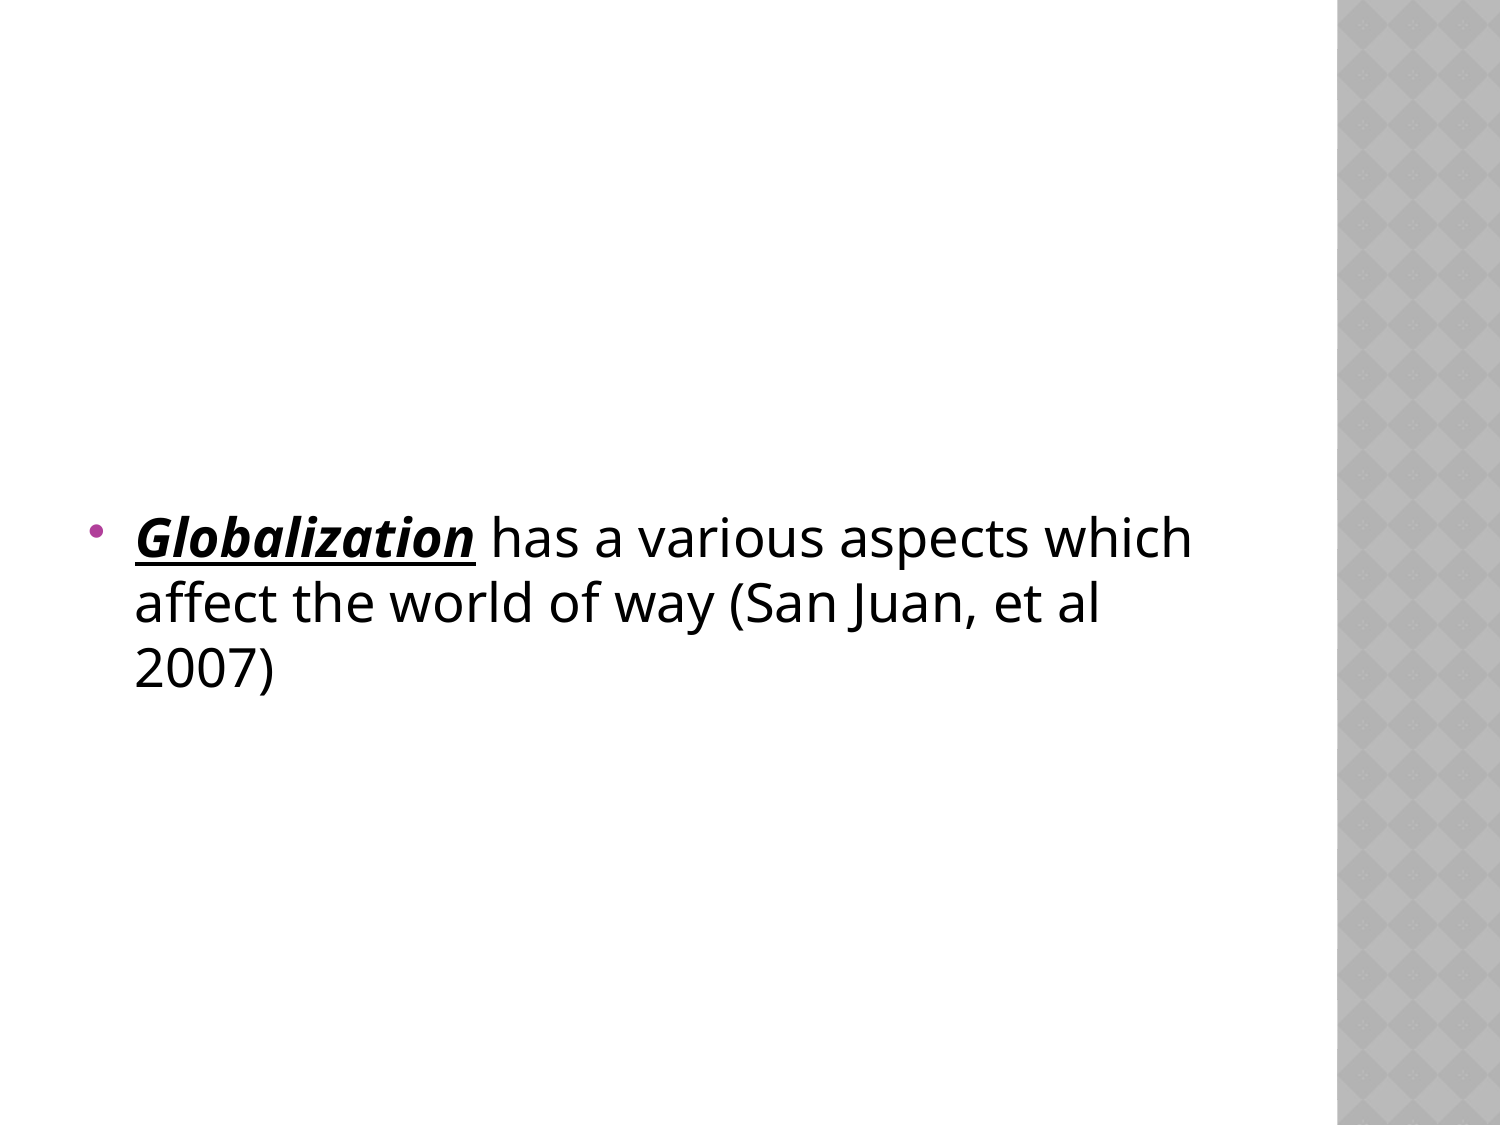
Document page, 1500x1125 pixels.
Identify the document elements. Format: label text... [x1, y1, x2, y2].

list Globalization has a various aspects which affect the world of way (San Juan, et al 2007) [75, 264, 1263, 1059]
